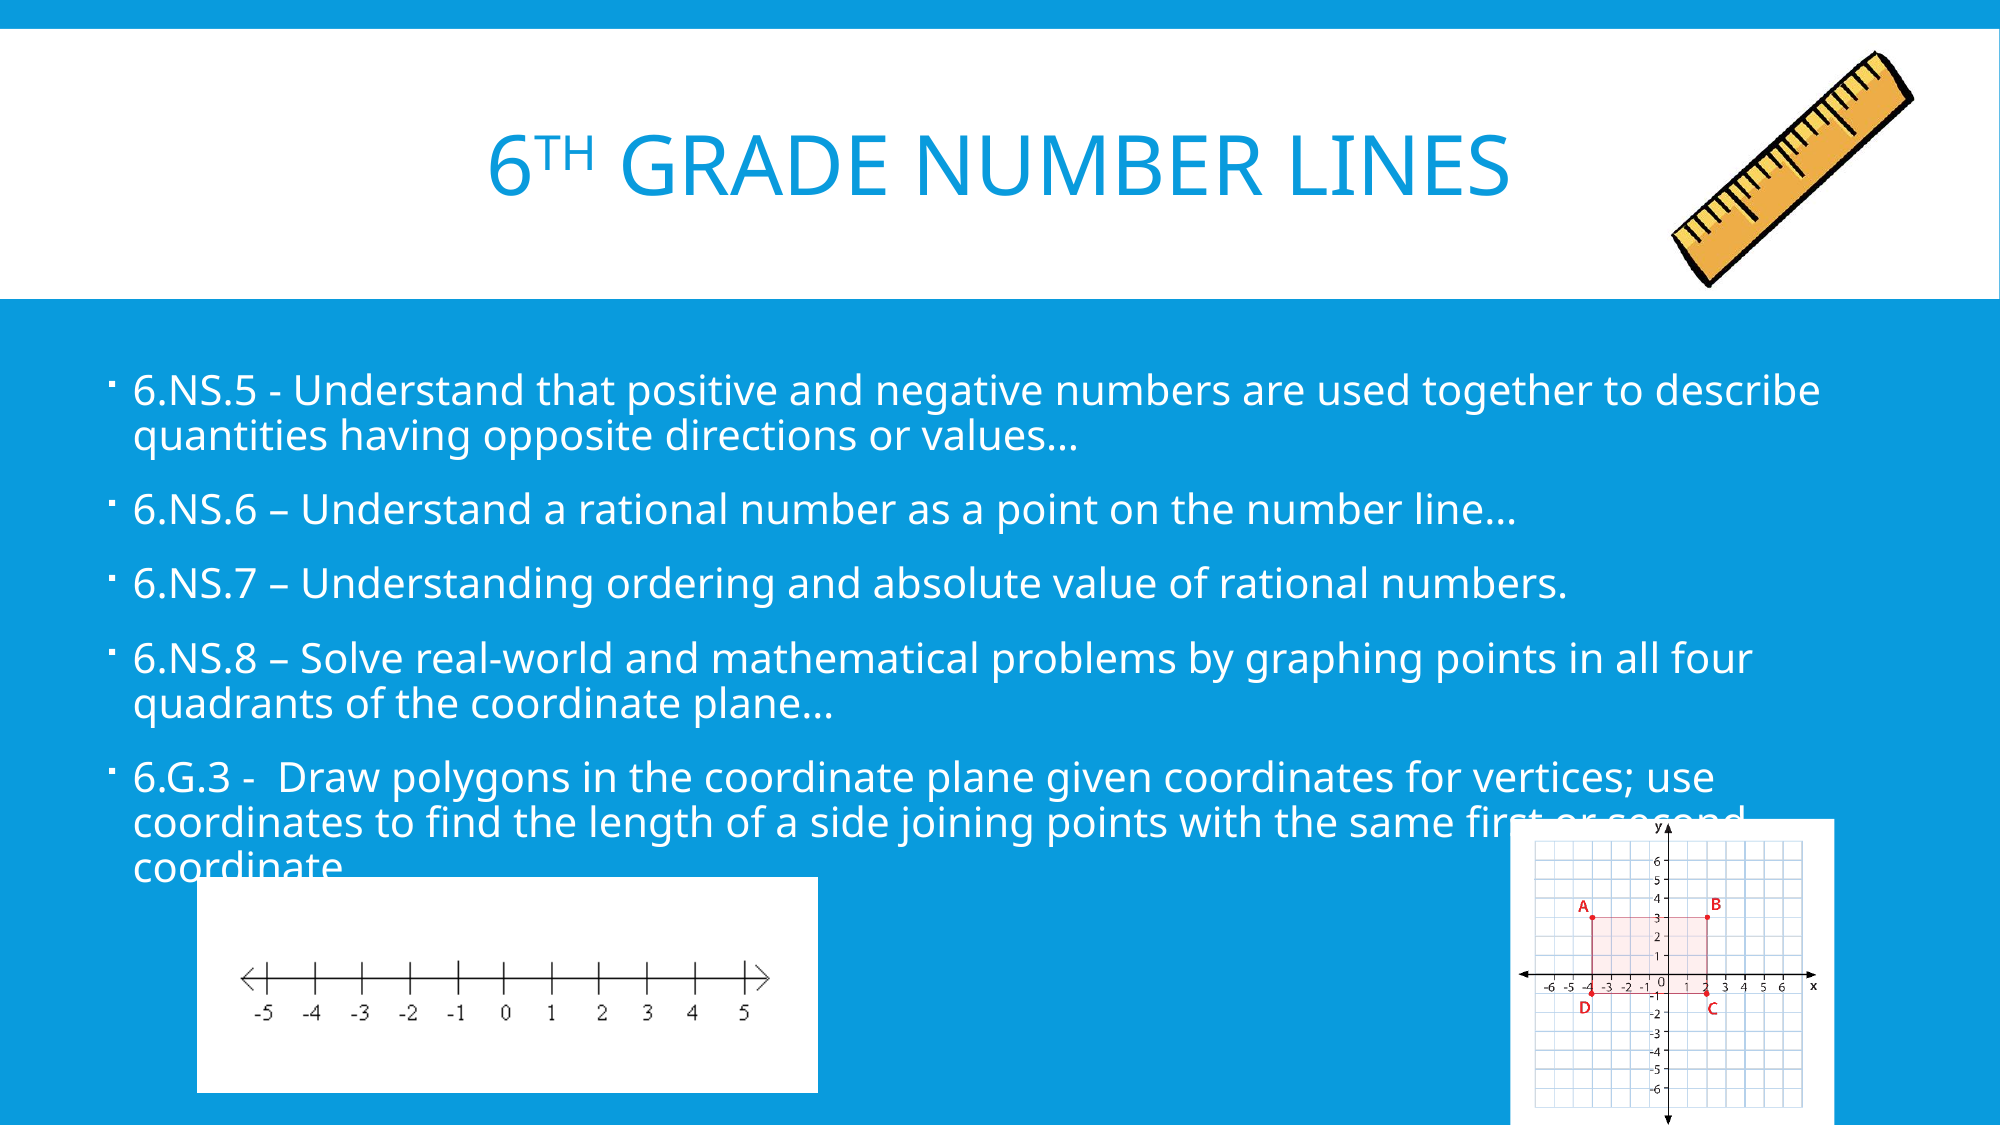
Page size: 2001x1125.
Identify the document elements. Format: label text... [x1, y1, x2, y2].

picture [1667, 43, 1919, 294]
text_box [1823, 1093, 1835, 1125]
list 6.NS.5 - Understand that positive and negative numbers are used together to describe quantities having opposite directions or values… 6.NS.6 – Understand a rational number as a point on the number line… 6.NS.7 – Understanding ordering and absolute value of rational numbers. 6.NS.8 – Solve real-world and mathematical problems by graphing points in all four quadrants of the coordinate plane… 6.G.3 - Draw polygons in the coordinate plane given coordinates for vertices; use coordinates to find the length of a side joining points with the same first or second coordinate. [87, 362, 1885, 1093]
picture [1517, 818, 1817, 1125]
picture [197, 876, 817, 1092]
title 6th Grade number lines [197, 46, 1660, 295]
